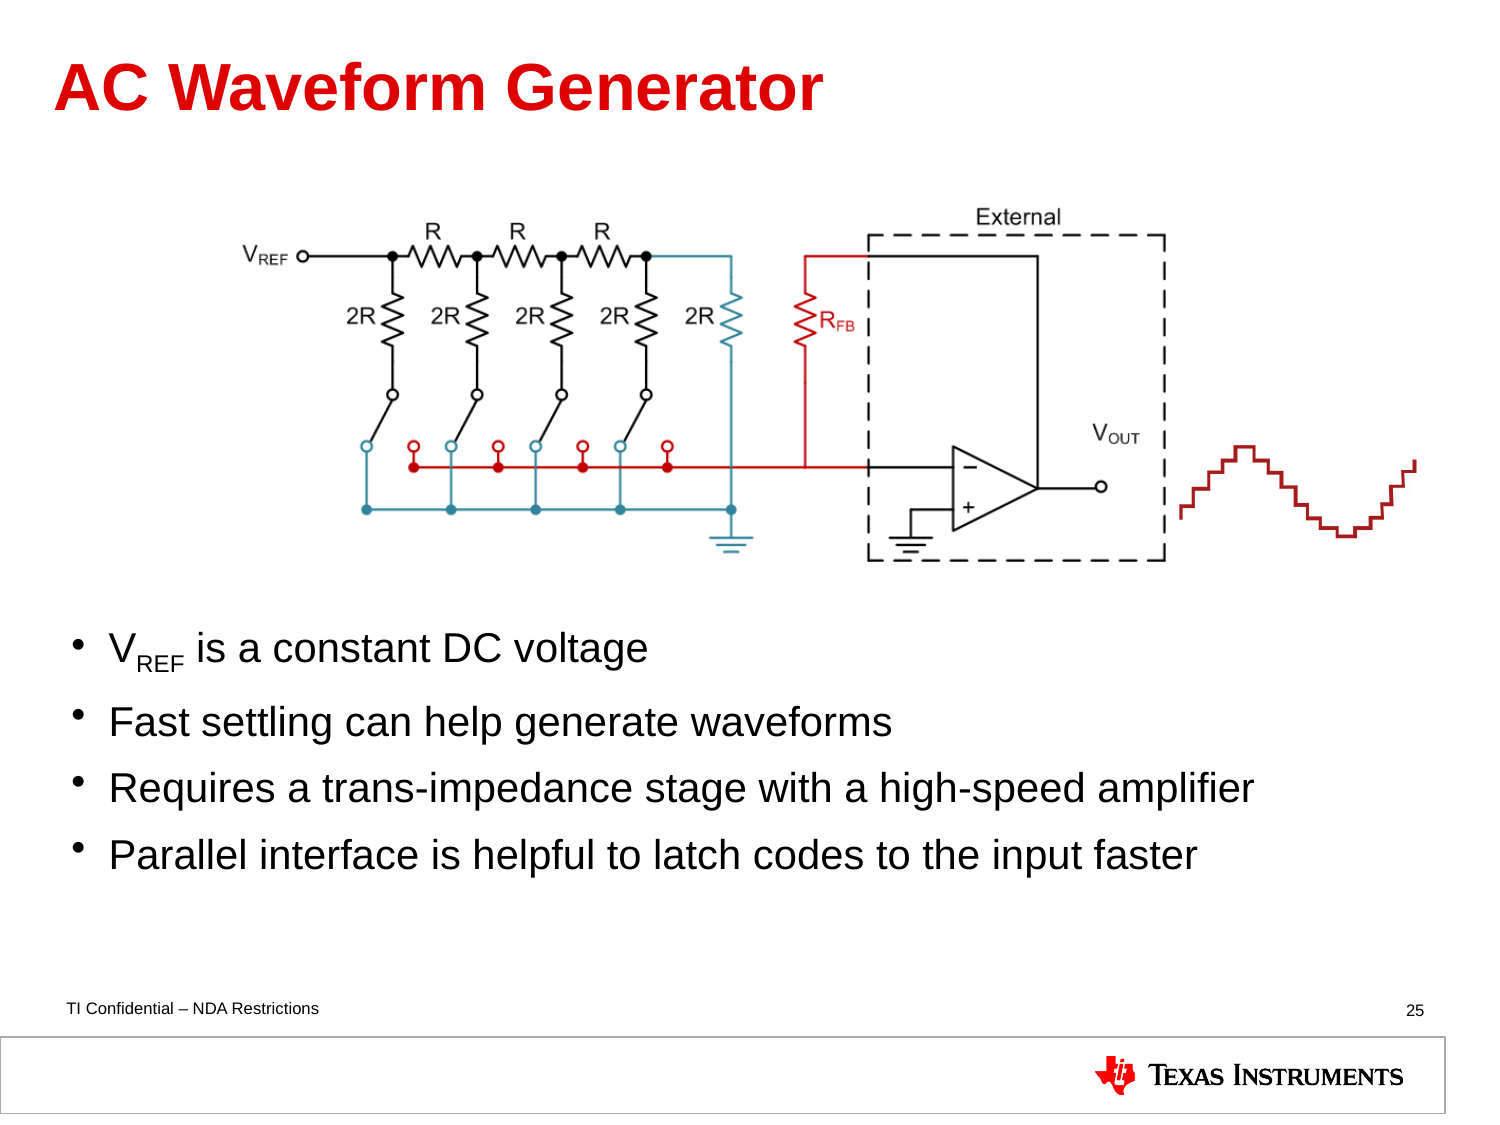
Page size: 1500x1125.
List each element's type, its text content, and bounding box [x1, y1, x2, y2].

picture [1095, 1056, 1403, 1095]
title AC Waveform Generator [37, 23, 1426, 158]
picture [235, 201, 1442, 563]
slide_number 25 [1089, 992, 1440, 1027]
list VREF is a constant DC voltage Fast settling can help generate waveforms Requires a trans-impedance stage with a high-speed amplifier Parallel interface is helpful to latch codes to the input faster [56, 613, 1446, 949]
